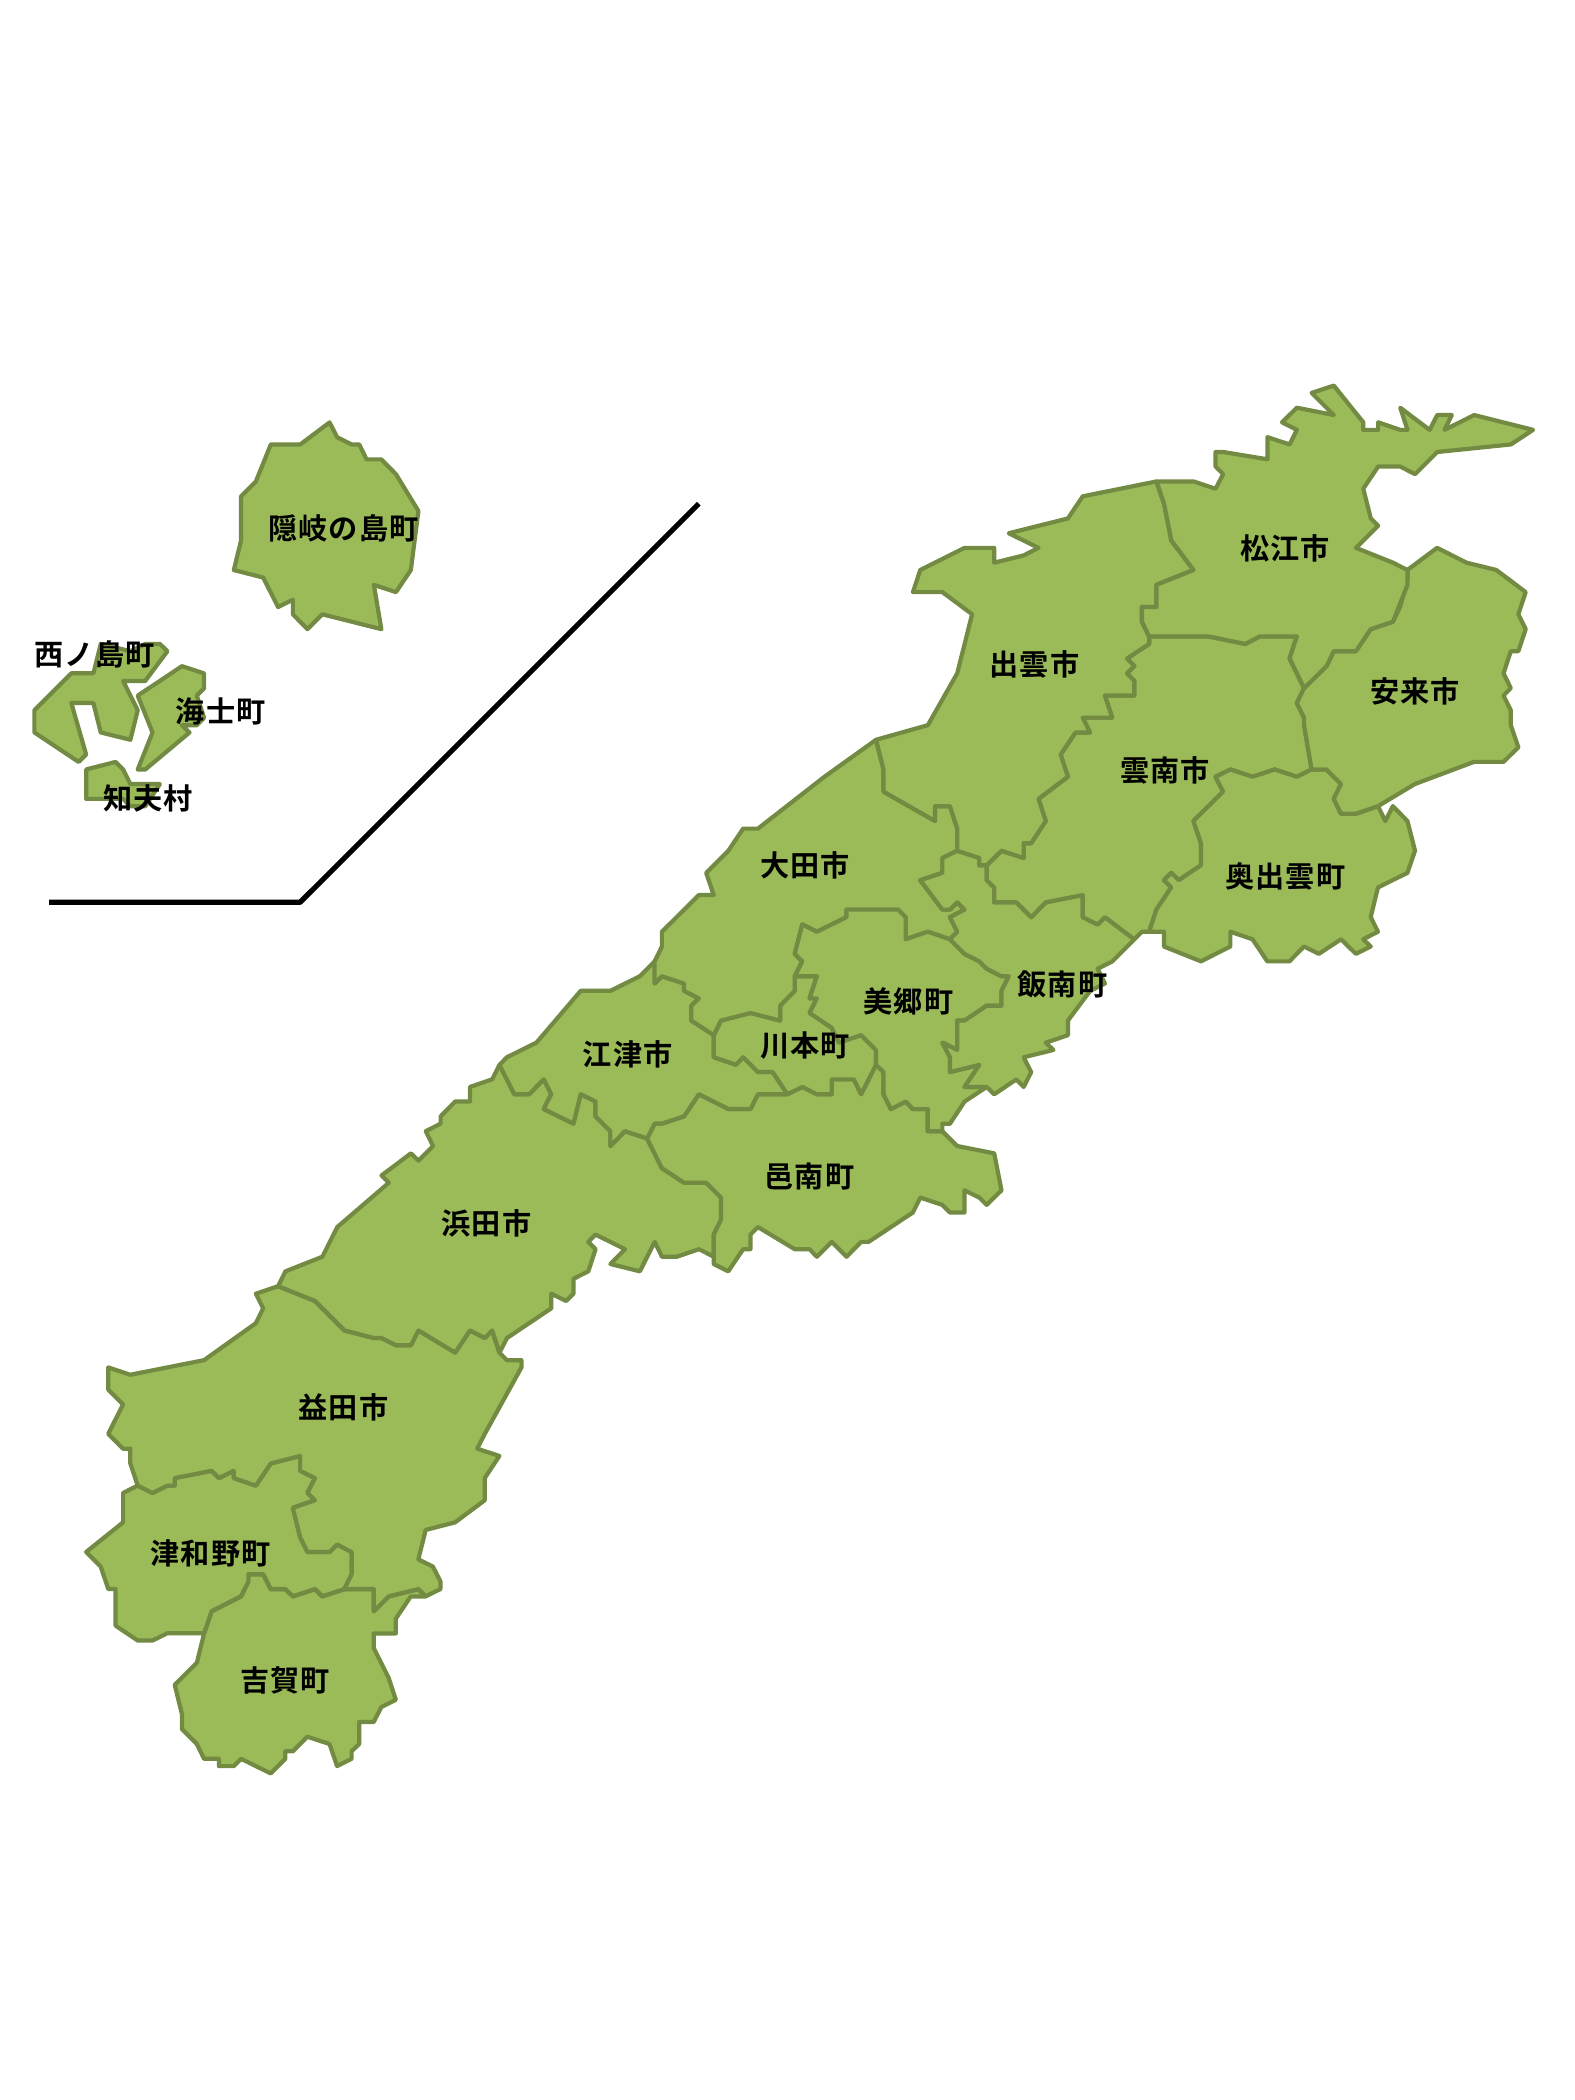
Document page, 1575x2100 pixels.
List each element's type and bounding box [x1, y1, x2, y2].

text_box [18, 385, 1534, 1774]
